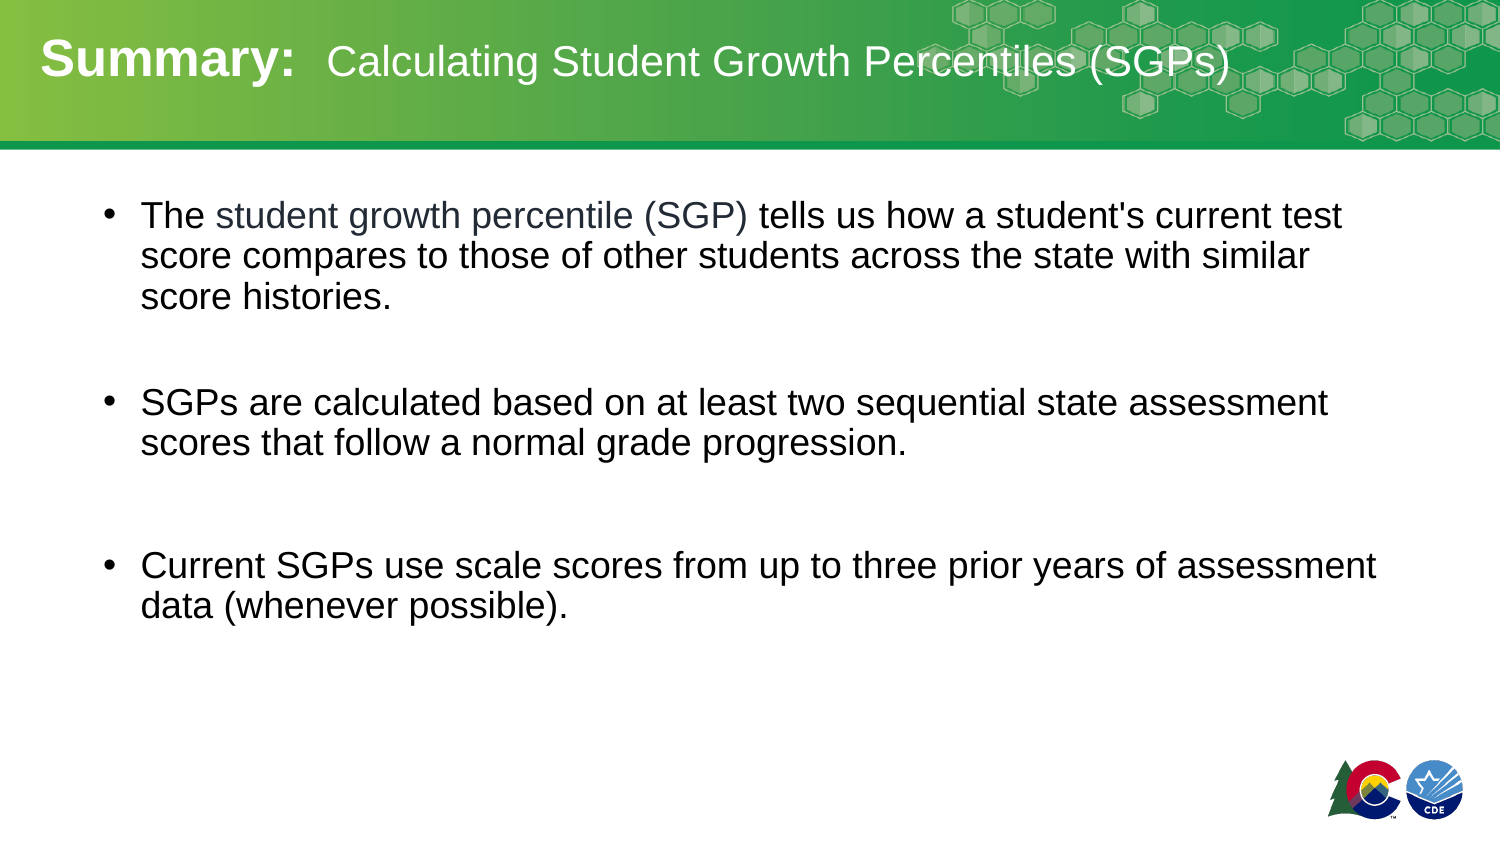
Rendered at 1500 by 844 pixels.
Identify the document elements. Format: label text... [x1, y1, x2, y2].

list The student growth percentile (SGP) tells us how a student's current test score compares to those of other students across the state with similar score histories. SGPs are calculated based on at least two sequential state assessment scores that follow a normal grade progression. Current SGPs use scale scores from up to three prior years of assessment data (whenever possible). [103, 195, 1397, 751]
title Summary: Calculating Student Growth Percentiles (SGPs) [40, 31, 1255, 125]
picture [1327, 759, 1463, 820]
picture [0, 0, 1500, 150]
